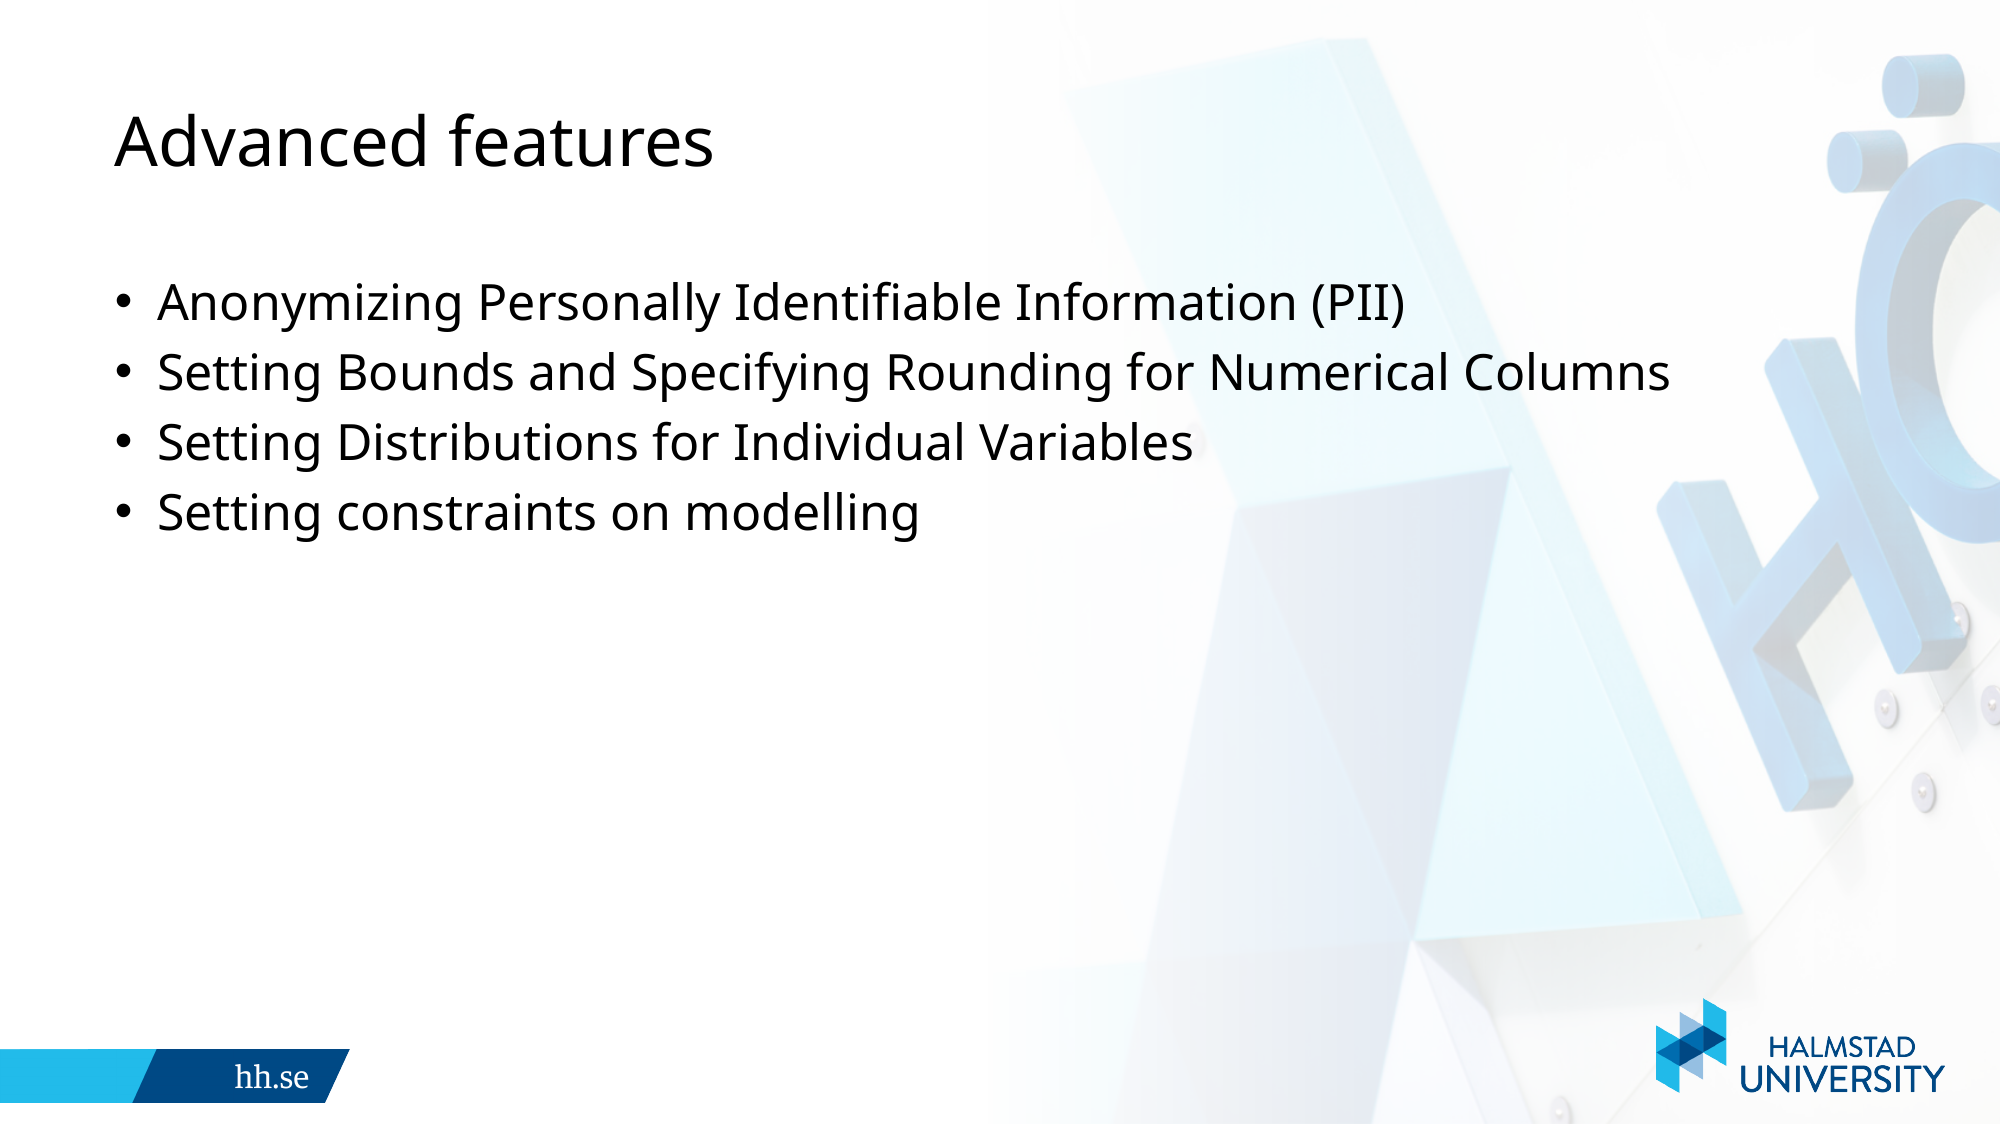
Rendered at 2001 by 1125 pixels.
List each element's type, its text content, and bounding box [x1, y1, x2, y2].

picture [0, 1049, 350, 1103]
list Anonymizing Personally Identifiable Information (PII) Setting Bounds and Specifying Rounding for Numerical Columns Setting Distributions for Individual Variables Setting constraints on modelling [99, 262, 1931, 1006]
title Advanced features [99, 44, 1931, 233]
picture [1656, 998, 1945, 1093]
